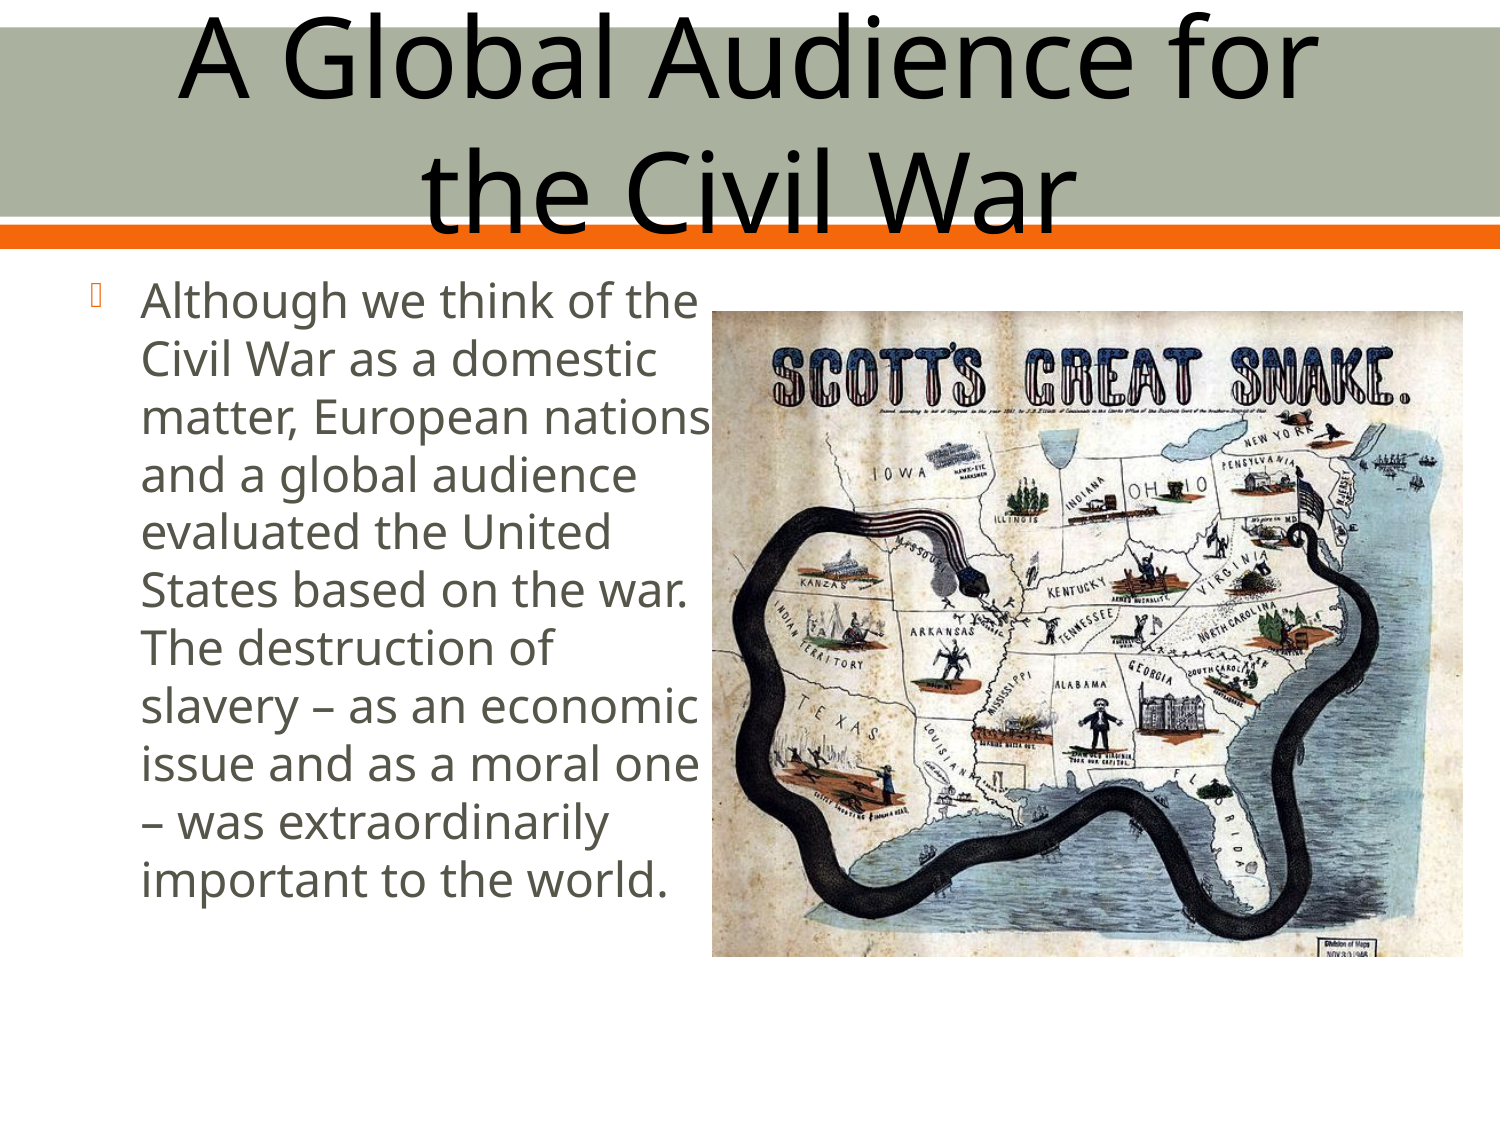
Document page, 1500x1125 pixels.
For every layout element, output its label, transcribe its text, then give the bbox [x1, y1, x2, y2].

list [712, 311, 1463, 957]
list Although we think of the Civil War as a domestic matter, European nations and a global audience evaluated the United States based on the war. The destruction of slavery – as an economic issue and as a moral one – was extraordinarily important to the world. [75, 262, 738, 1005]
title A Global Audience for the Civil War [75, 29, 1425, 213]
